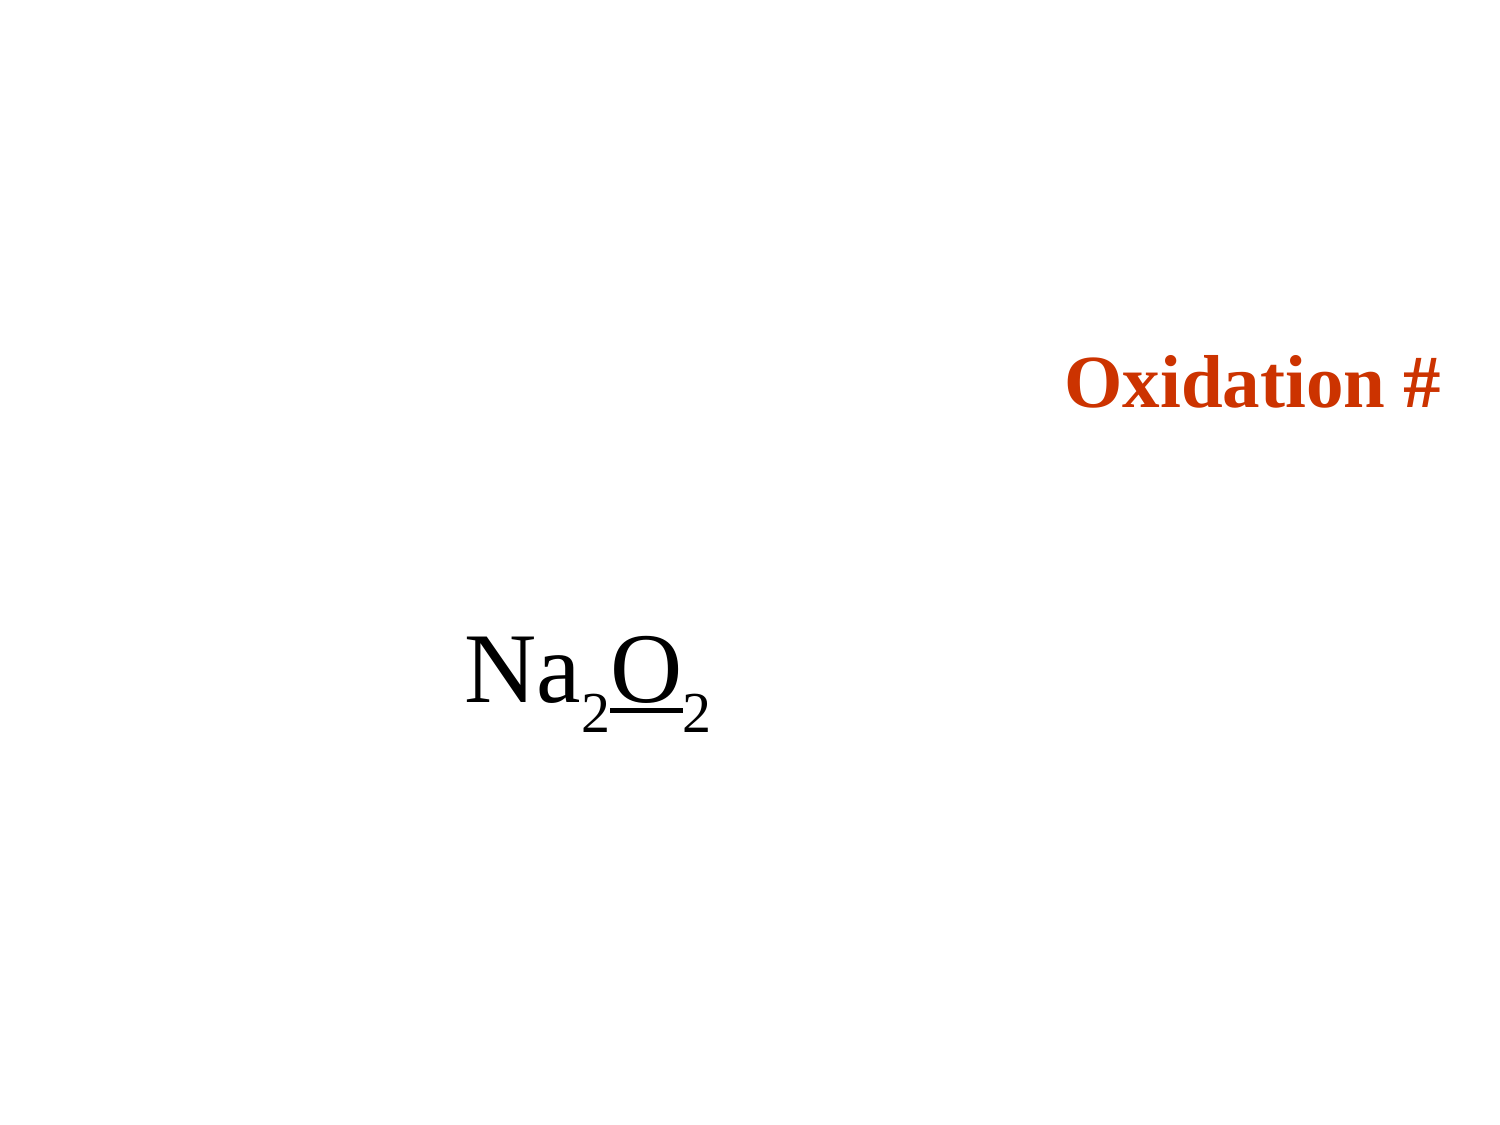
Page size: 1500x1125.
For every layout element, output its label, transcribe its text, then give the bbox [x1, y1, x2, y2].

text_box Oxidation # Na2O2 [0, 324, 1500, 842]
